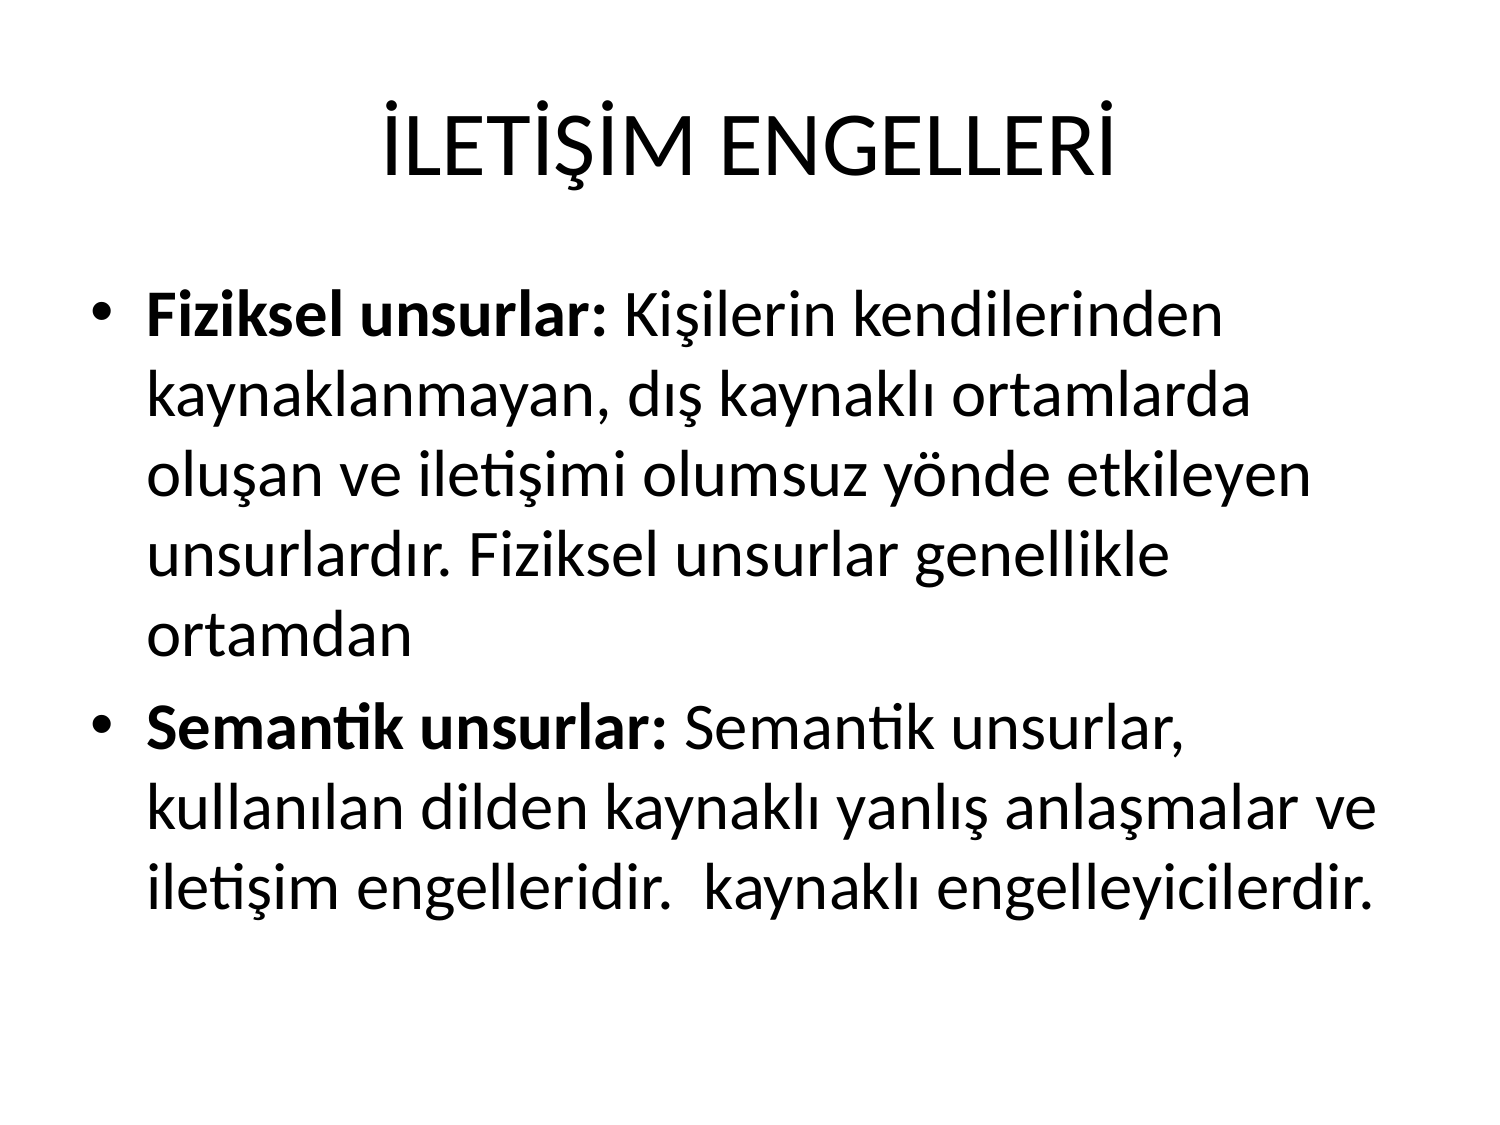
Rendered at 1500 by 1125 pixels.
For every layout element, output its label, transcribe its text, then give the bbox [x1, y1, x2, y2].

list Fiziksel unsurlar: Kişilerin kendilerinden kaynaklanmayan, dış kaynaklı ortamlarda oluşan ve iletişimi olumsuz yönde etkileyen unsurlardır. Fiziksel unsurlar genellikle ortamdan Semantik unsurlar: Semantik unsurlar, kullanılan dilden kaynaklı yanlış anlaşmalar ve iletişim engelleridir. kaynaklı engelleyicilerdir. [75, 262, 1425, 1005]
title İLETİŞİM ENGELLERİ [75, 45, 1425, 233]
